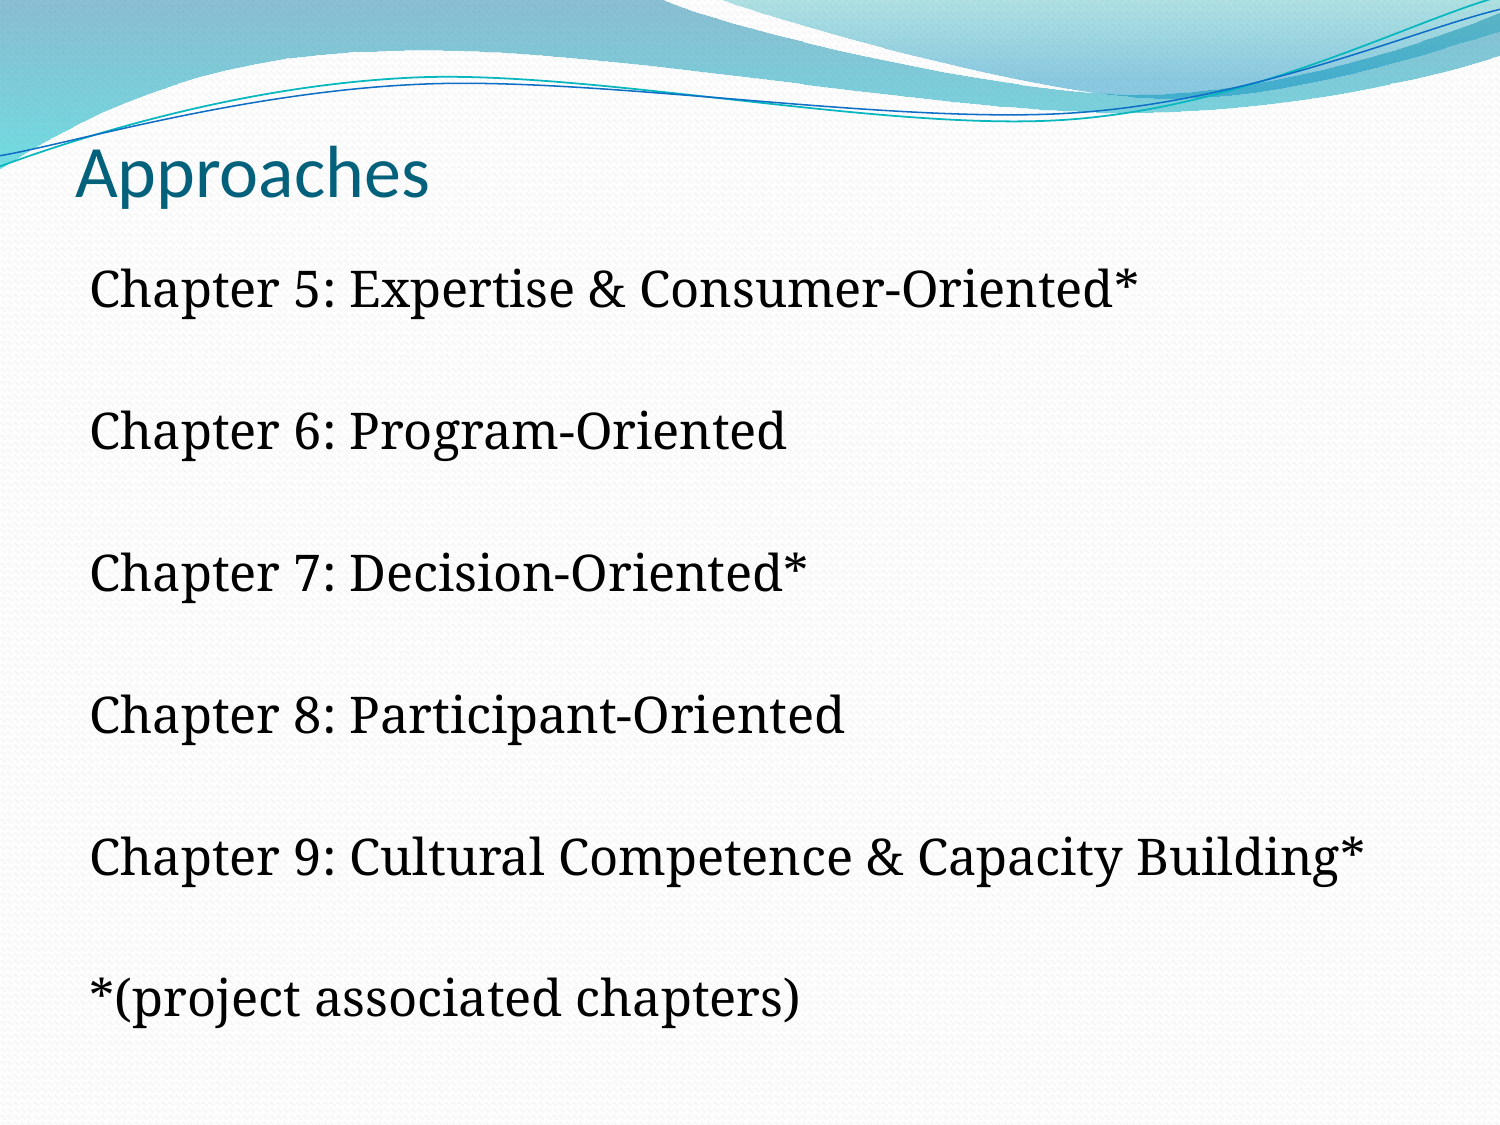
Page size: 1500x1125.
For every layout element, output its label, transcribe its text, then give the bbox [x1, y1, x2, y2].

title Approaches [75, 115, 1425, 213]
list Chapter 5: Expertise & Consumer-Oriented* Chapter 6: Program-Oriented Chapter 7: Decision-Oriented* Chapter 8: Participant-Oriented Chapter 9: Cultural Competence & Capacity Building* *(project associated chapters) [75, 249, 1425, 1038]
